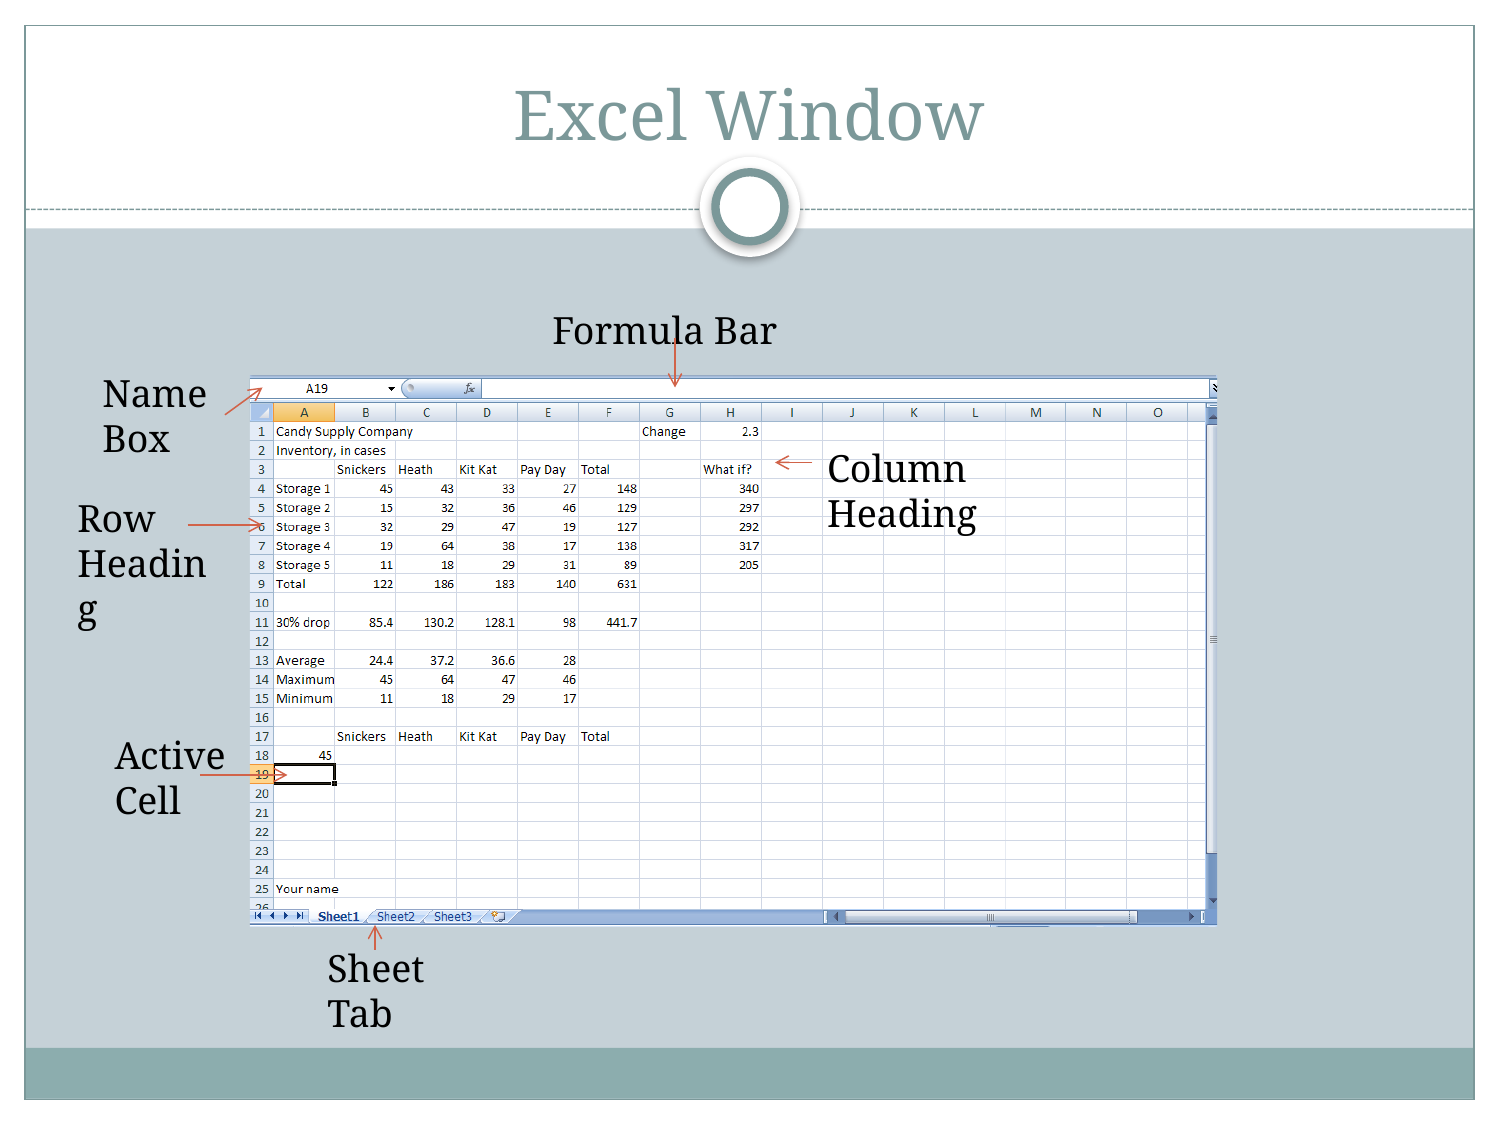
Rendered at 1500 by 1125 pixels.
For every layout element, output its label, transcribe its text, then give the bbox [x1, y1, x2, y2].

text_box Name Box [87, 362, 225, 468]
text_box Row Heading [62, 487, 238, 638]
title Excel Window [49, 37, 1450, 162]
text_box Active Cell [99, 724, 242, 830]
picture [249, 374, 1218, 927]
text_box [224, 387, 263, 416]
text_box Sheet Tab [312, 937, 488, 1043]
text_box Formula Bar [537, 299, 813, 360]
